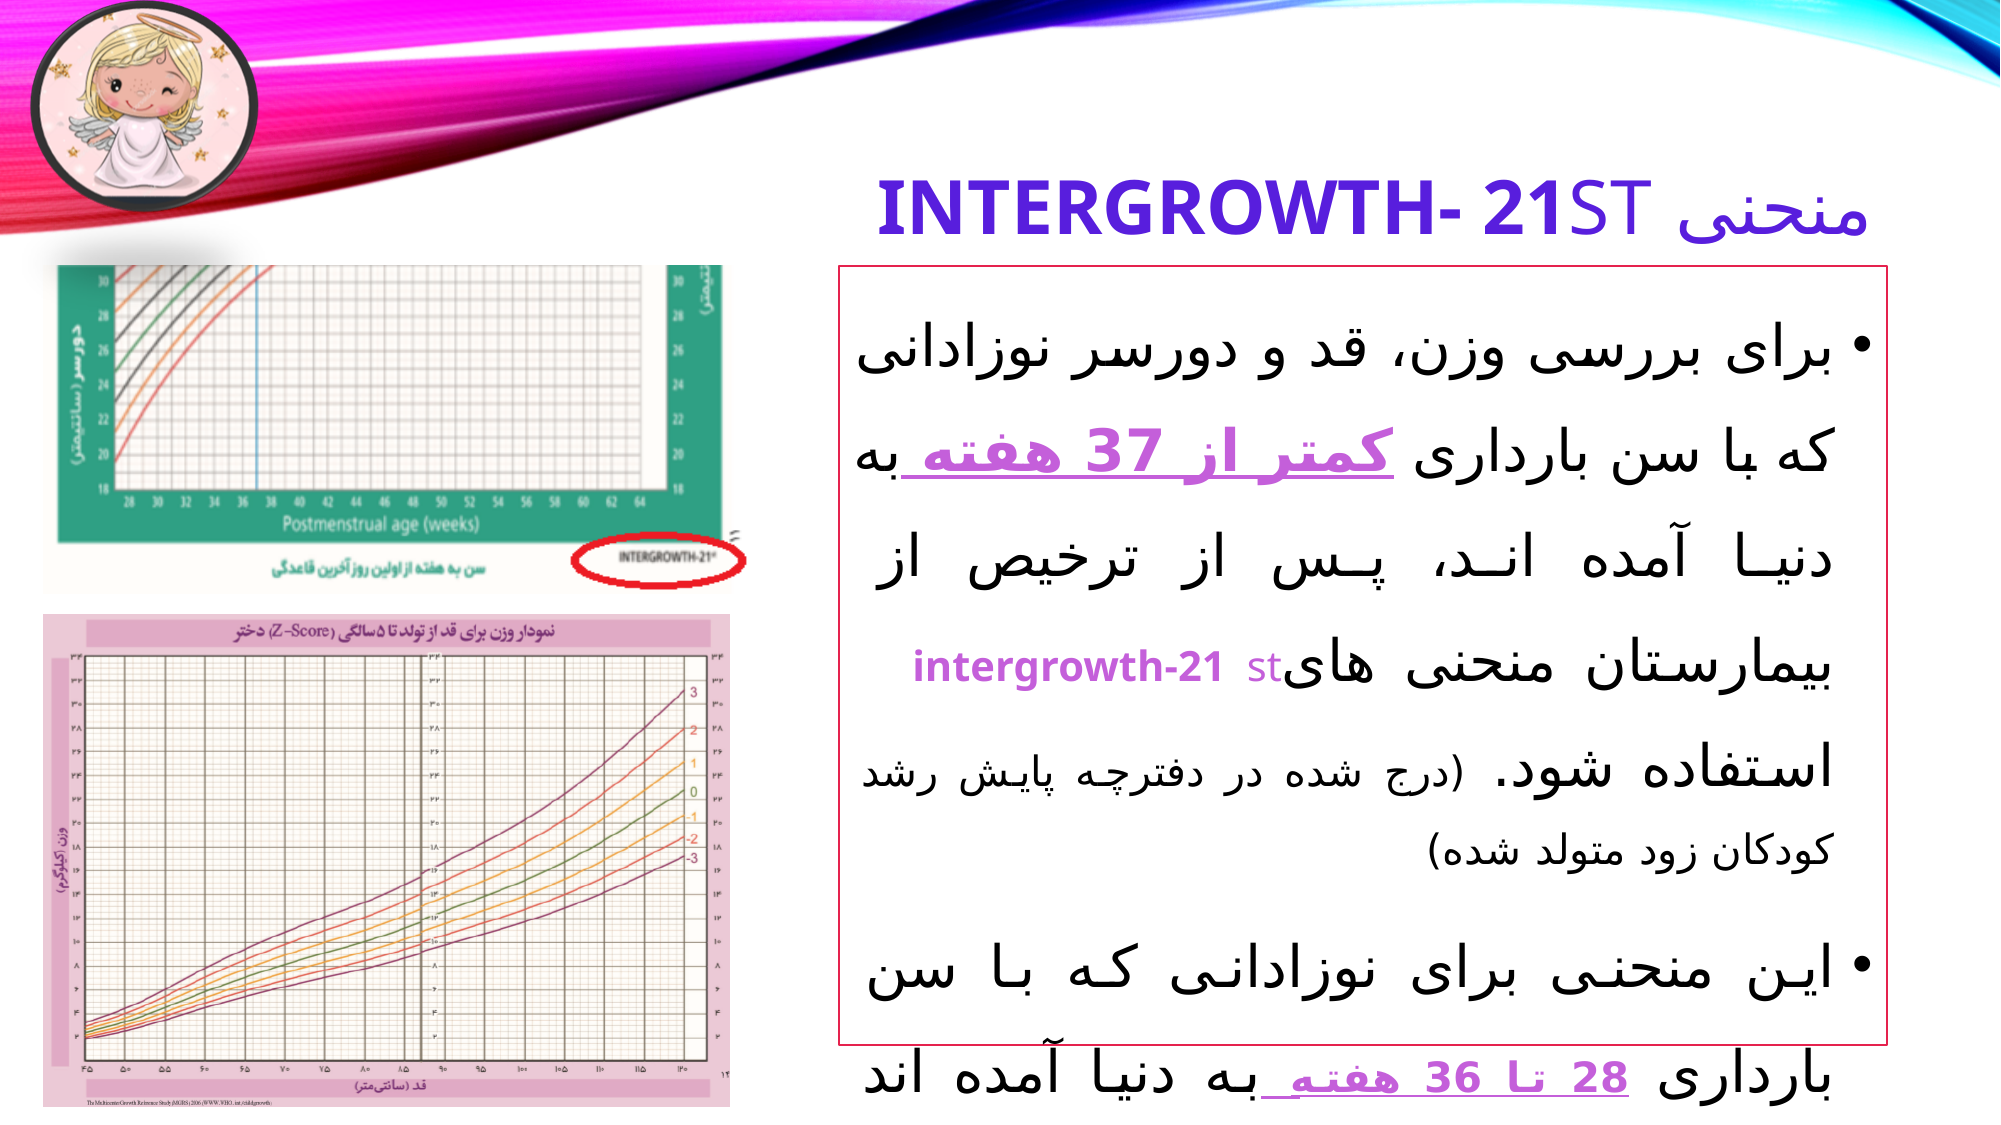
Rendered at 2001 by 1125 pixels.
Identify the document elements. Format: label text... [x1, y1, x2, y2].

title منحنی intergrowth- 21st [450, 104, 1888, 317]
picture [42, 614, 730, 1107]
picture [0, 0, 2000, 594]
picture [1890, 0, 2000, 75]
picture [1910, 0, 2000, 45]
list برای بررسی وزن، قد و دورسر نوزادانی که با سن بارداری کمتر از 37 هفته به دنیا آمده اند، پس از ترخیص از بیمارستان منحنی هایintergrowth-21 st استفاده شود. (درج شده در دفترچه پایش رشد کودکان زود متولد شده) این منحنی برای نوزادانی که با سن بارداری 28 تا 36 هفته به دنیا آمده اند مورد استفاده قرار می گیرند. [838, 265, 1888, 1046]
